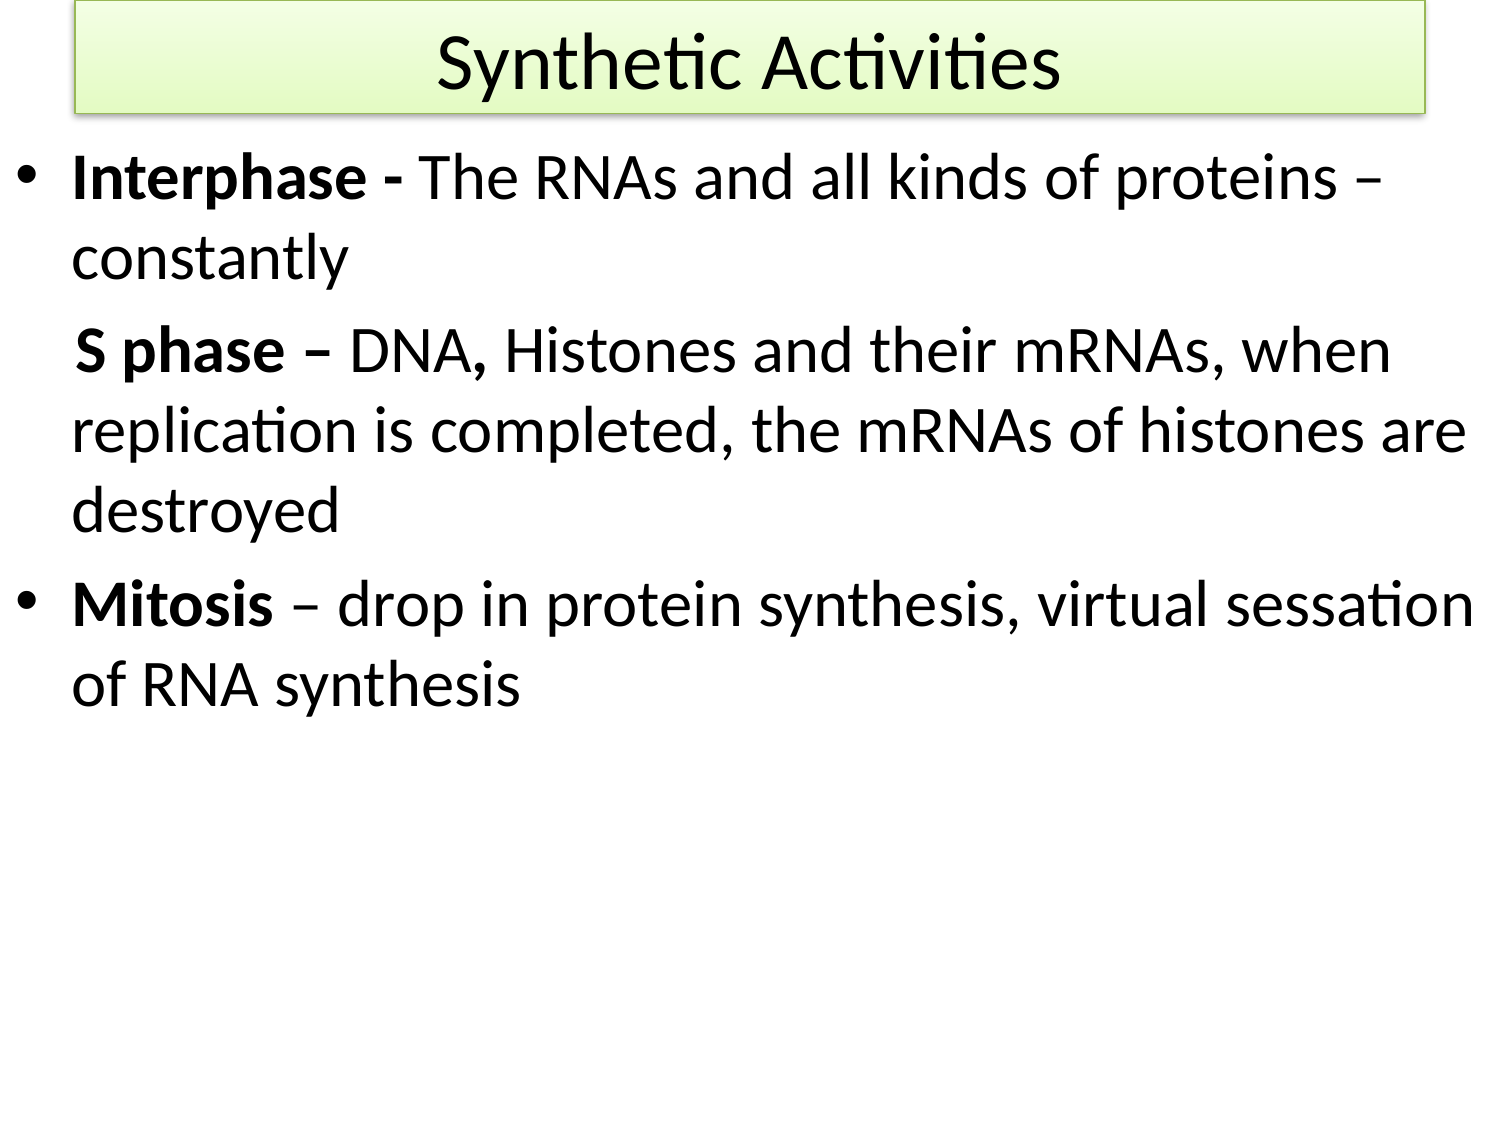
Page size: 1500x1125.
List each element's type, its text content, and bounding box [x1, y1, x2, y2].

list Interphase - The RNAs and all kinds of proteins – constantly S phase – DNA, Histones and their mRNAs, when replication is completed, the mRNAs of histones are destroyed Mitosis – drop in protein synthesis, virtual sessation of RNA synthesis [0, 125, 1500, 1005]
title Synthetic Activities [74, 0, 1426, 114]
